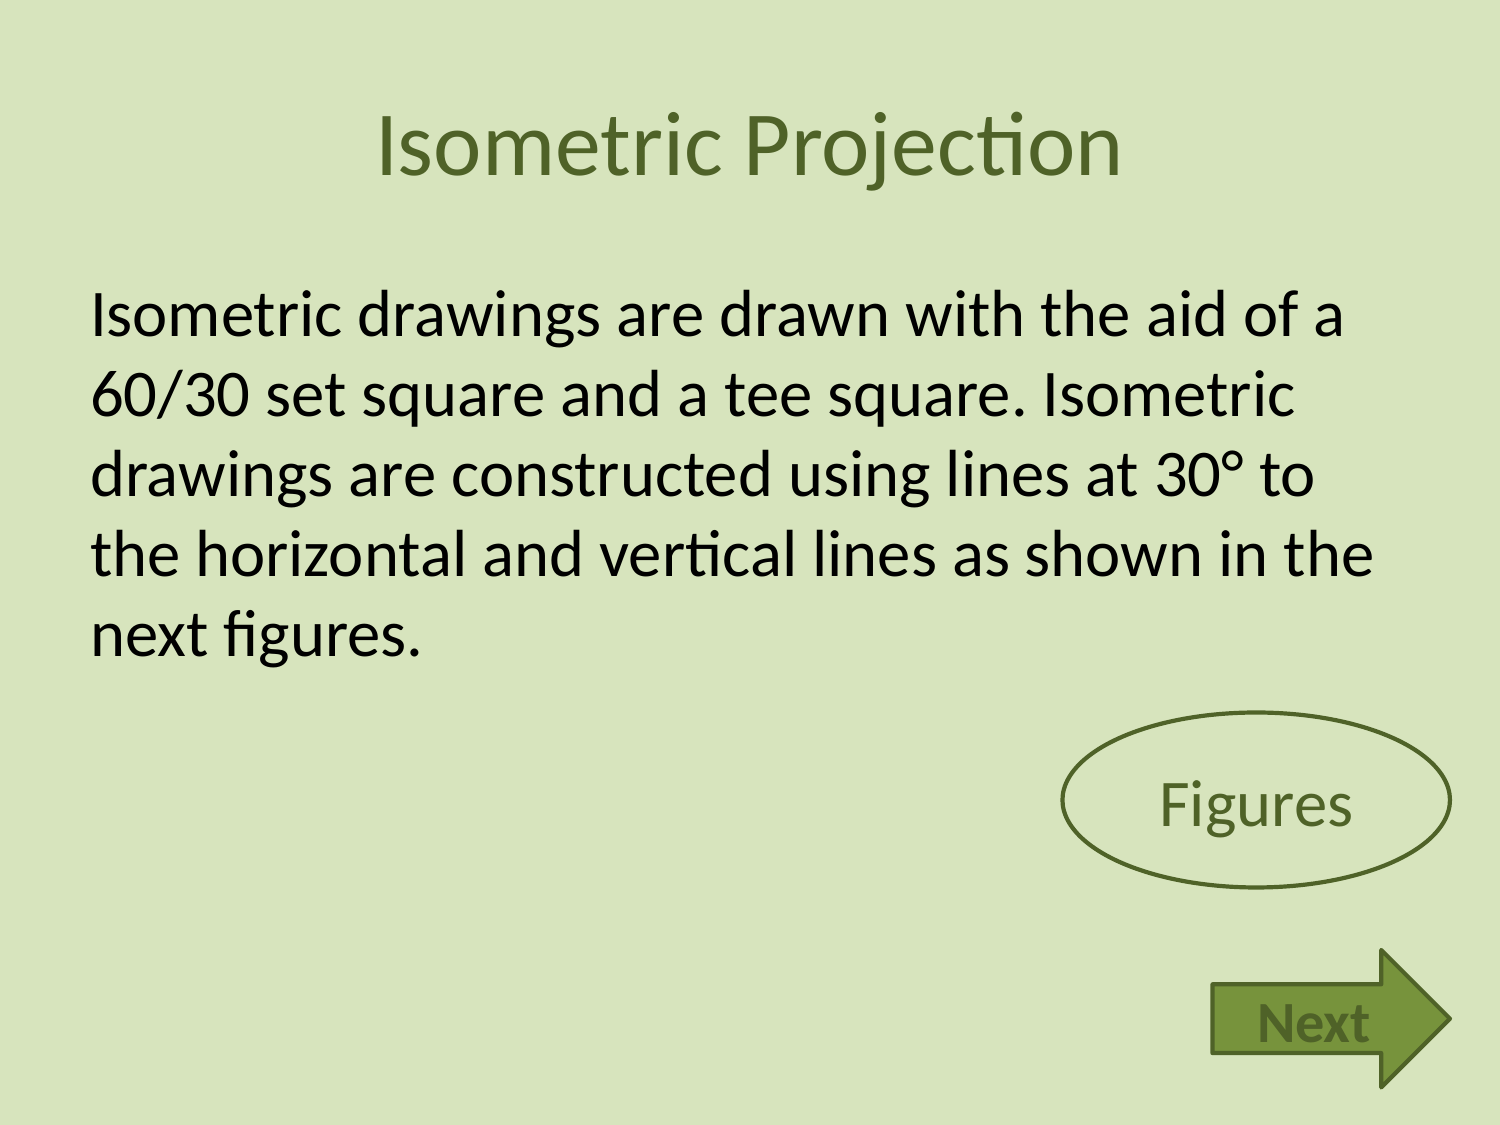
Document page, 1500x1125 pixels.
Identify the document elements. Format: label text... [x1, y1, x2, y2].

text_box Next [1210, 948, 1453, 1090]
title Isometric Projection [75, 45, 1425, 233]
list Isometric drawings are drawn with the aid of a 60/30 set square and a tee square. Isometric drawings are constructed using lines at 30° to the horizontal and vertical lines as shown in the next figures. [75, 262, 1425, 1005]
text_box Figures [1060, 710, 1453, 890]
